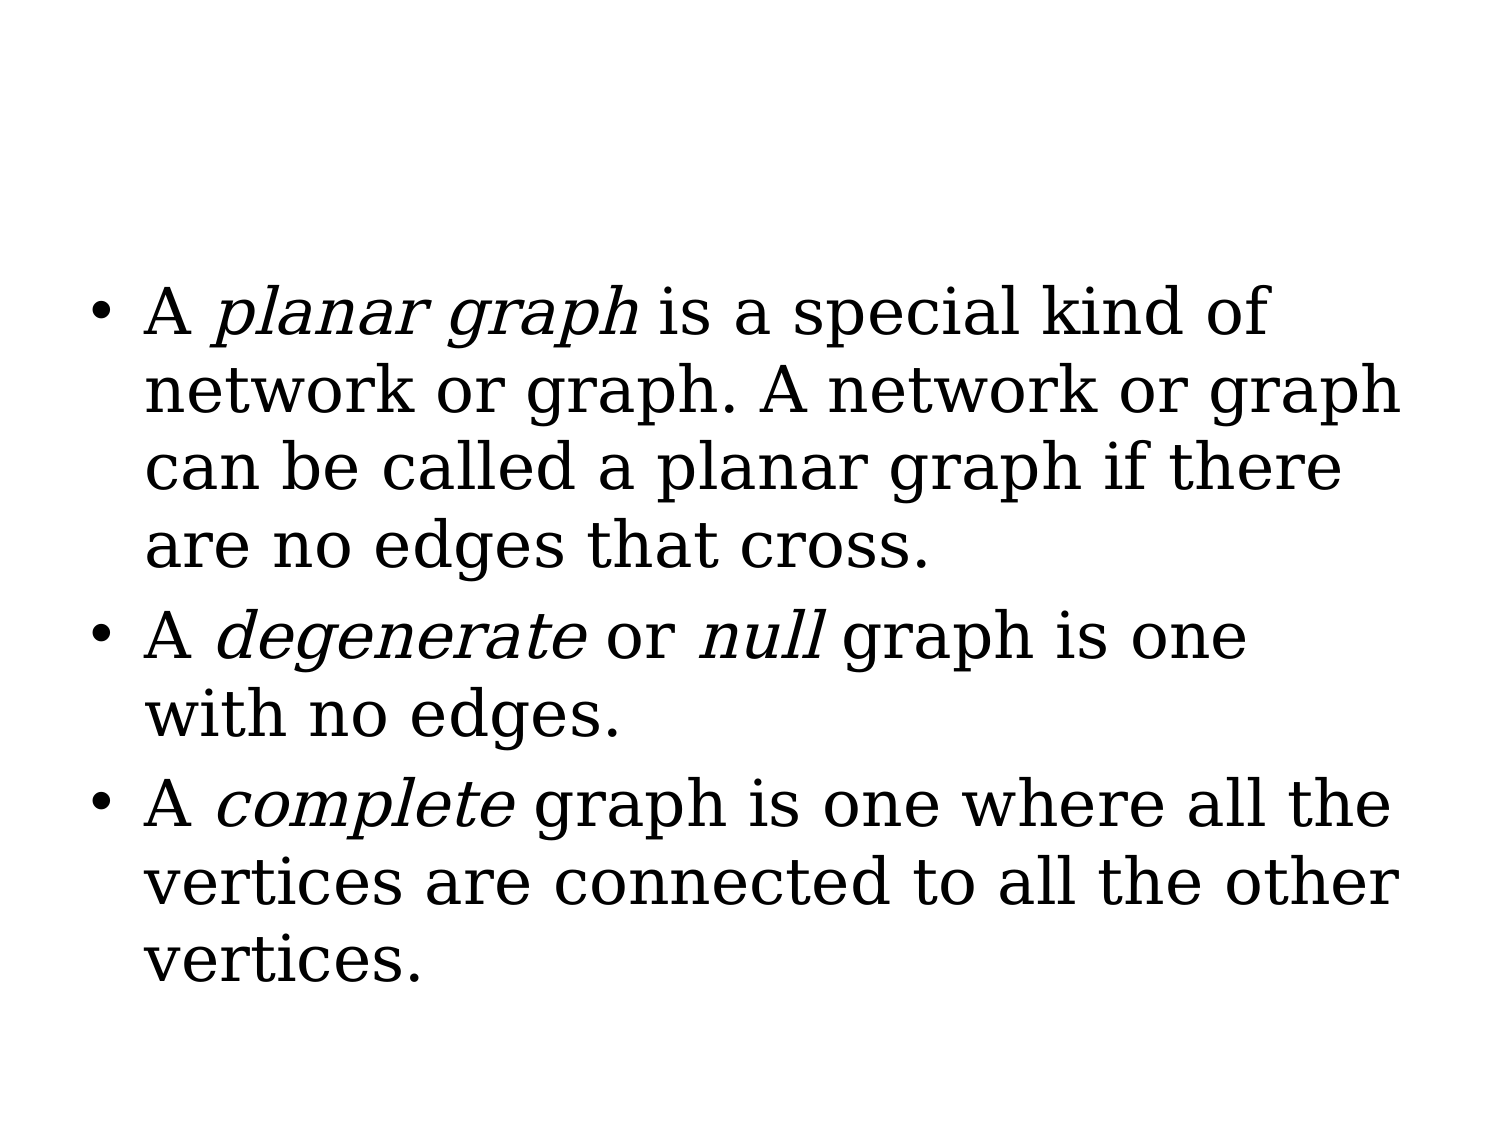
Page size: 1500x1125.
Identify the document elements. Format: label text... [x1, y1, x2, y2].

list A planar graph is a special kind of network or graph. A network or graph can be called a planar graph if there are no edges that cross. A degenerate or null graph is one with no edges. A complete graph is one where all the vertices are connected to all the other vertices. [75, 262, 1425, 1005]
